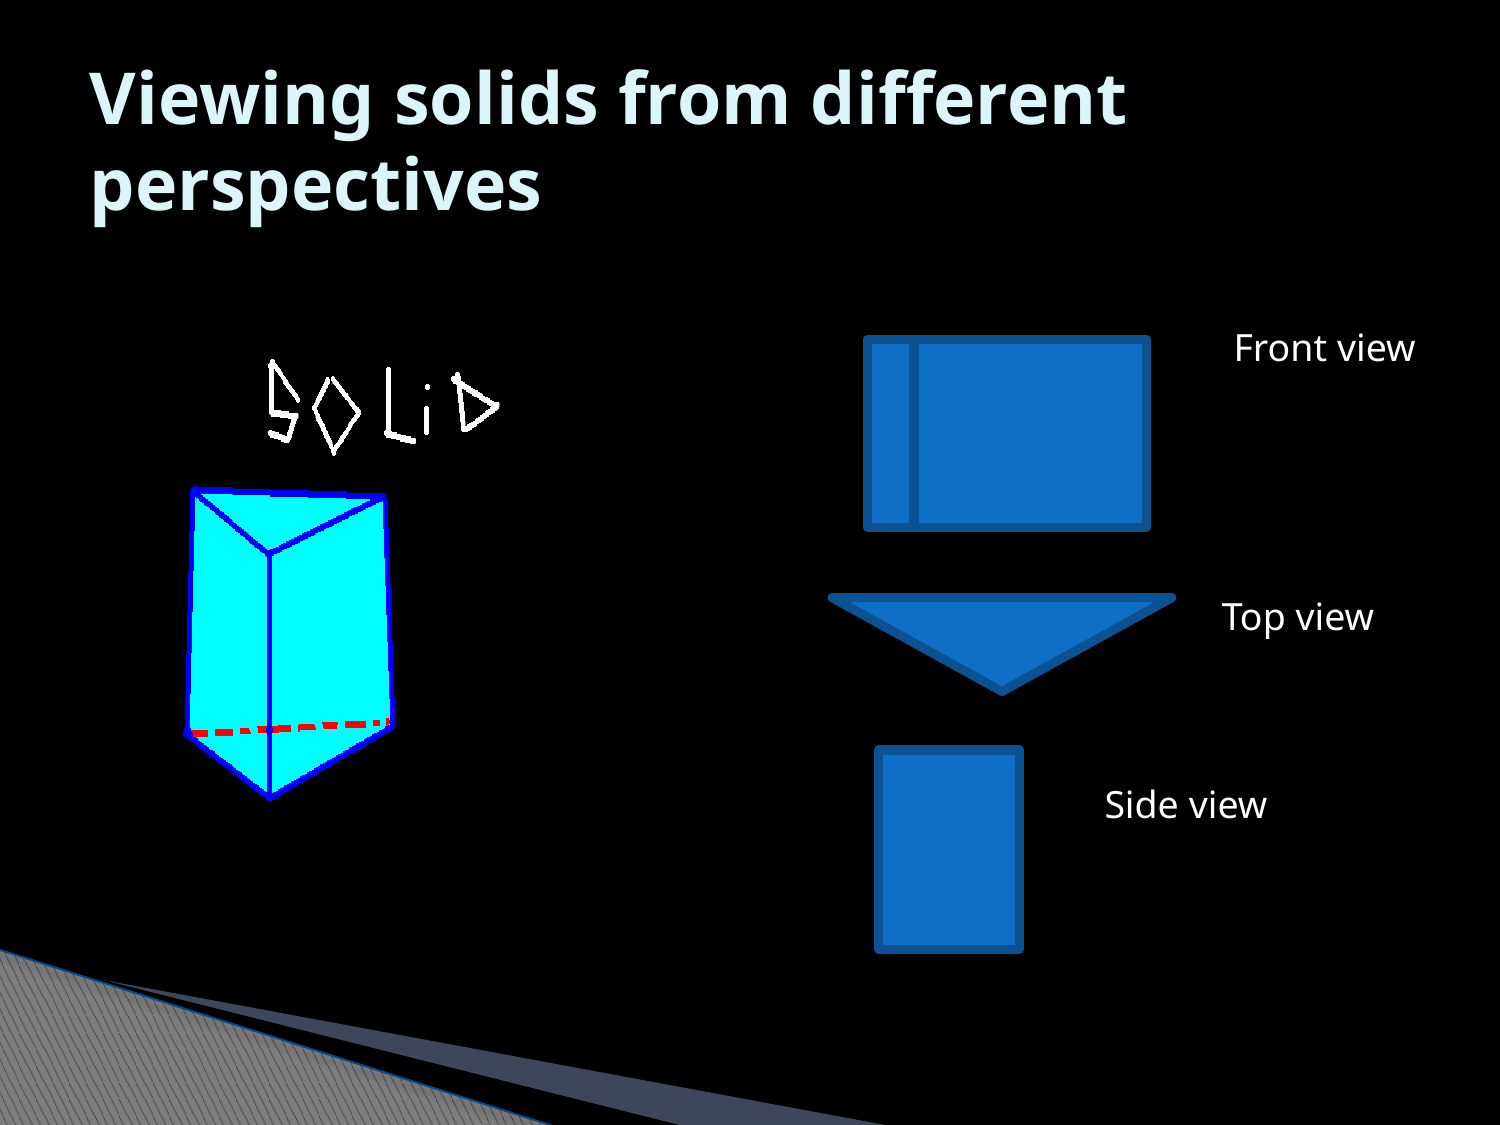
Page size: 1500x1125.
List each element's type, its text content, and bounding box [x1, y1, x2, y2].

picture [81, 316, 717, 926]
title Viewing solids from different perspectives [75, 45, 1425, 233]
text_box Side view [1089, 773, 1407, 834]
text_box [909, 335, 1151, 532]
text_box Top view [1207, 585, 1442, 646]
text_box [863, 335, 911, 532]
text_box [874, 745, 1024, 954]
picture [0, 952, 543, 1125]
text_box [827, 593, 1177, 696]
text_box Front view [1218, 316, 1465, 377]
